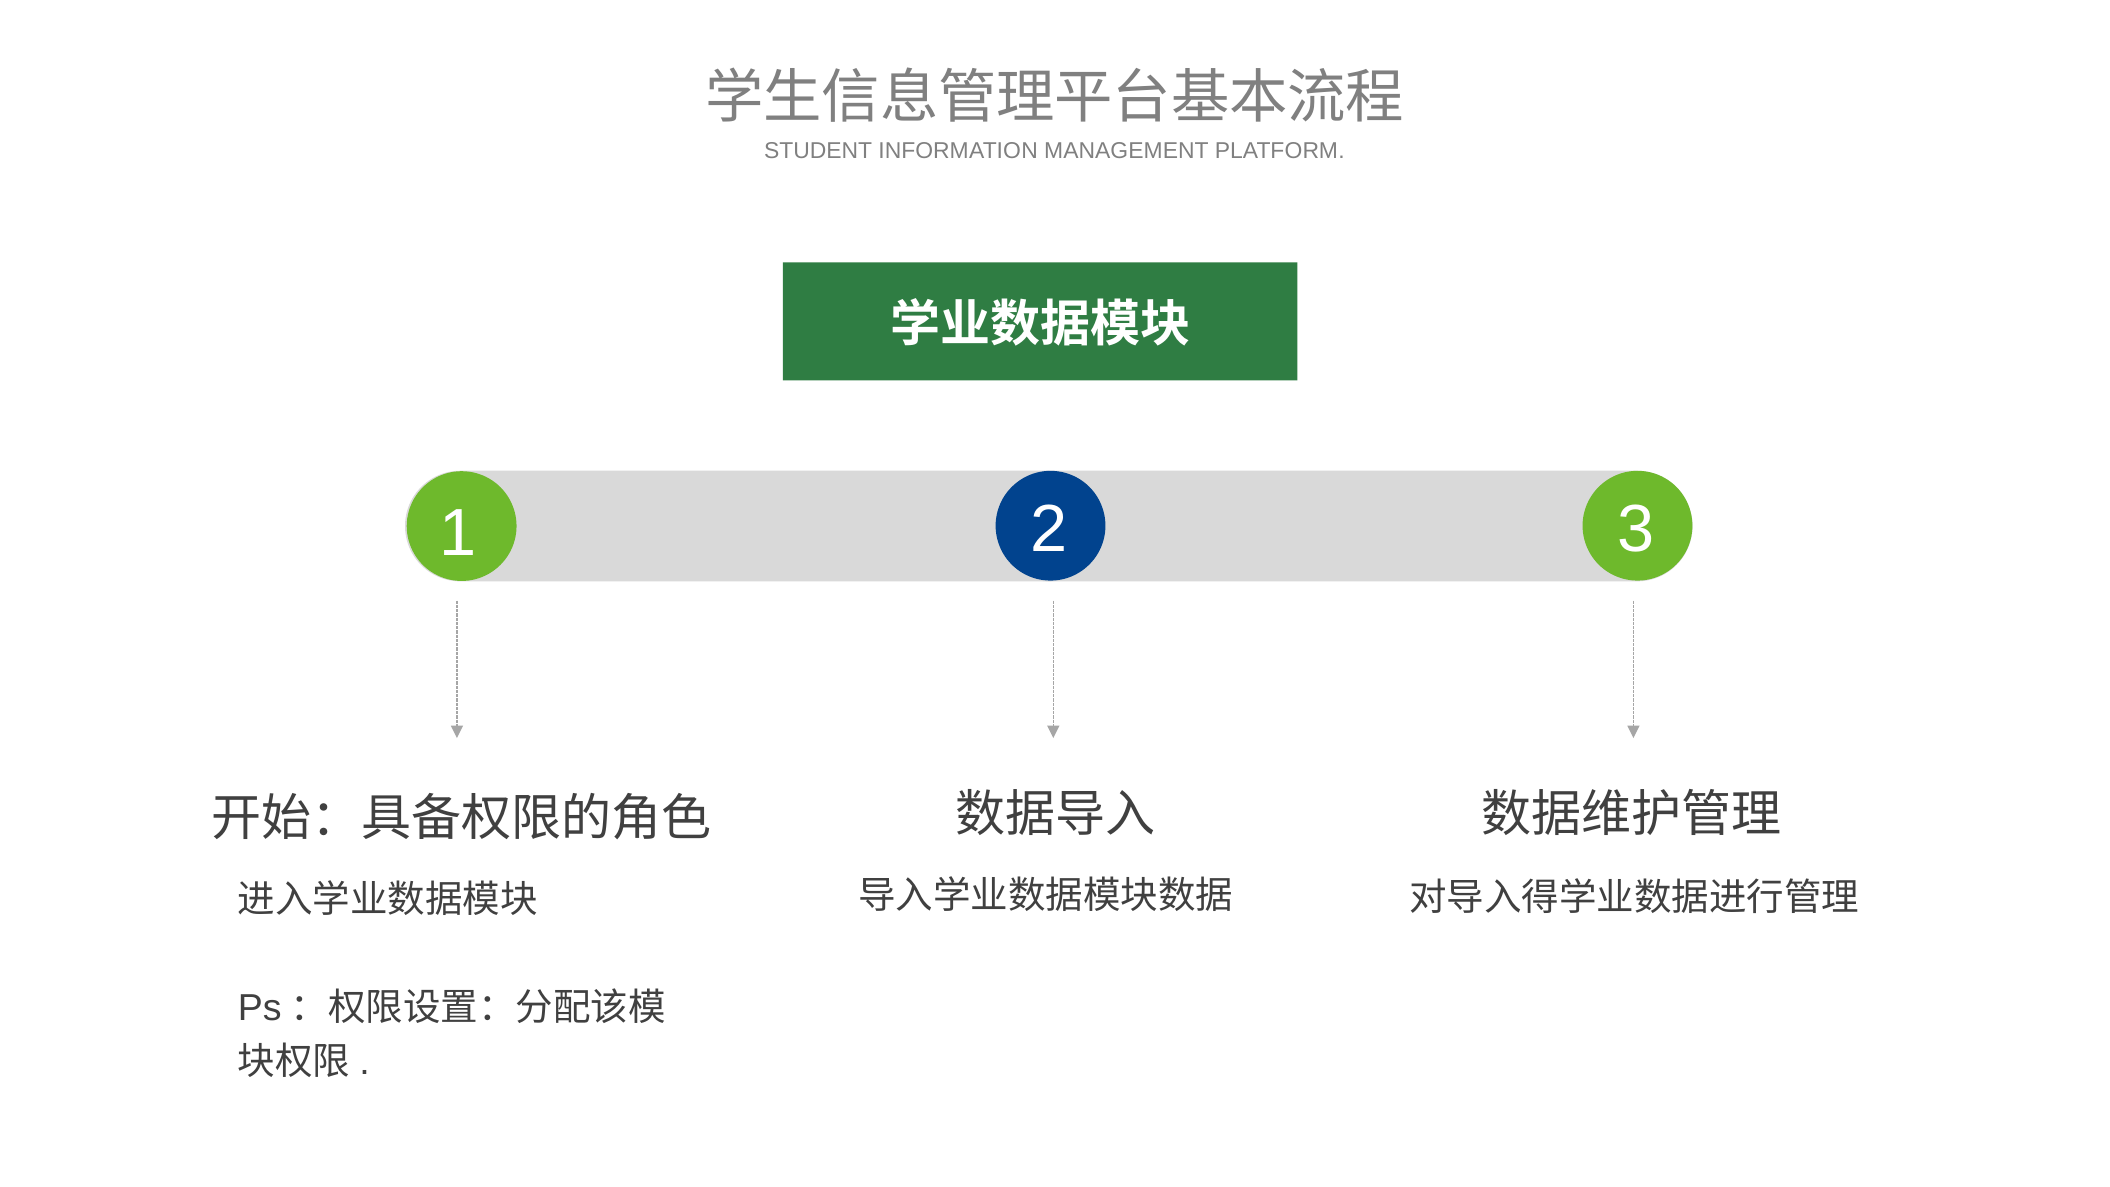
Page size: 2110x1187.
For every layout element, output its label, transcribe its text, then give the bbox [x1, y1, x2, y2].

text_box 学生信息管理平台基本流程 [700, 58, 1409, 129]
text_box 导入学业数据模块数据 [843, 854, 1278, 924]
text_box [404, 470, 1693, 582]
text_box 开始：具备权限的角色 [196, 766, 727, 853]
text_box STUDENT INFORMATION MANAGEMENT PLATFORM. [761, 135, 1348, 163]
text_box 对导入得学业数据进行管理 [1394, 856, 1875, 926]
text_box 数据导入 [940, 761, 1171, 849]
text_box 学业数据模块 [781, 261, 1299, 382]
text_box 进入学业数据模块 Ps：权限设置：分配该模块权限. [223, 858, 701, 1090]
text_box 数据维护管理 [1466, 761, 1797, 849]
